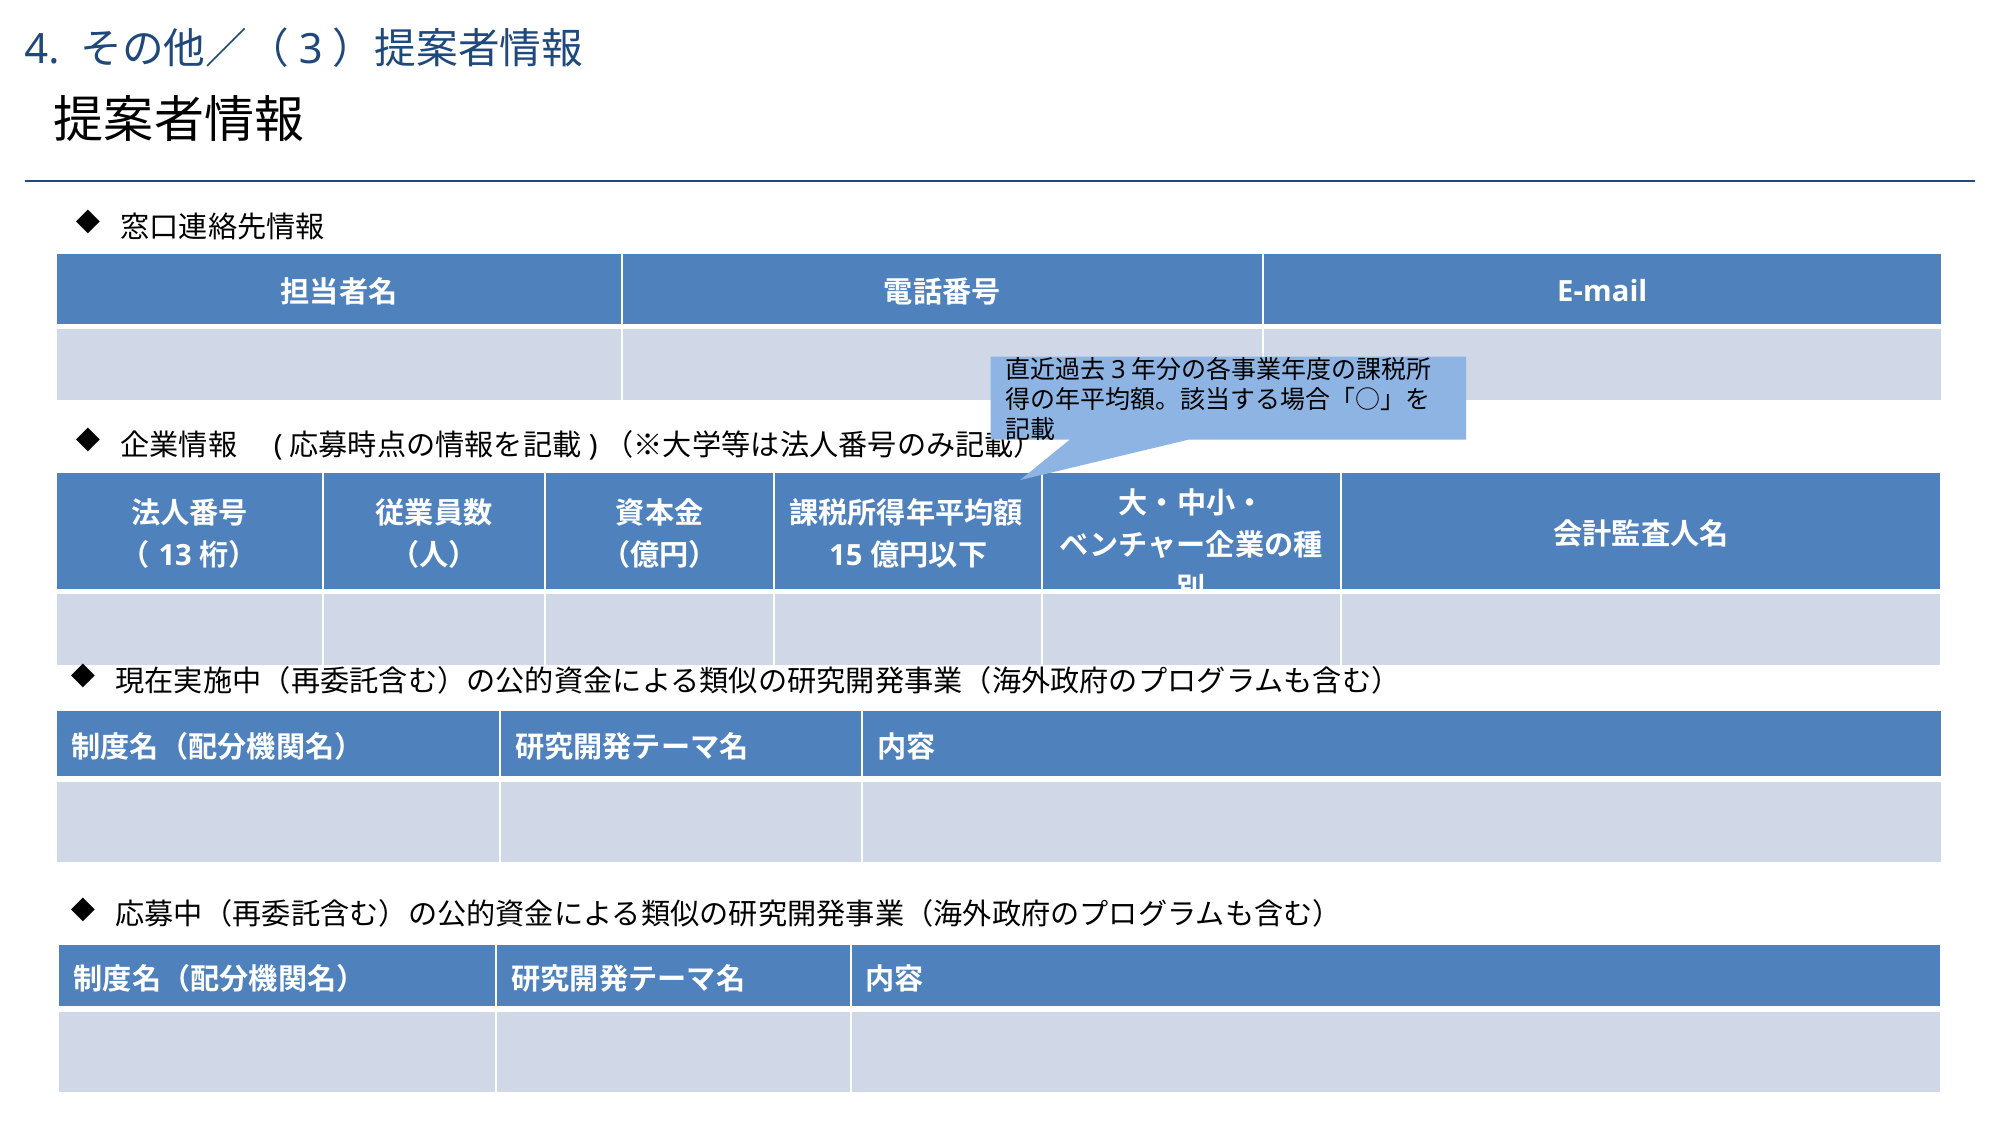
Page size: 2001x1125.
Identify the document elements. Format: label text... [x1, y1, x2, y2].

table_cell [57, 329, 621, 400]
table_header 内容 [852, 945, 1940, 1006]
table_header 電話番号 [623, 254, 1262, 324]
text_box 応募中（再委託含む）の公的資金による類似の研究開発事業（海外政府のプログラムも含む） [53, 883, 769, 943]
table_header 資本金 （億円） [546, 474, 773, 589]
text_box 現在実施中（再委託含む）の公的資金による類似の研究開発事業（海外政府のプログラムも含む） [53, 650, 769, 710]
table_header 担当者名 [57, 254, 621, 324]
table_cell [501, 782, 861, 862]
table_header 課税所得年平均額15億円以下 [775, 473, 1041, 589]
table_header 制度名（配分機関名） [57, 711, 499, 776]
text_box 直近過去3年分の各事業年度の課税所得の年平均額。該当する場合「○」を記載 [989, 355, 1467, 481]
table_cell [57, 594, 322, 650]
table_cell [852, 1012, 1940, 1092]
text_box 企業情報 (応募時点の情報を記載)（※大学等は法人番号のみ記載） [58, 414, 903, 474]
table_header 会計監査人名 [1342, 473, 1940, 589]
table_cell [546, 594, 773, 665]
table_header 従業員数 （人） [324, 474, 544, 589]
table_header 内容 [863, 711, 1941, 776]
table_cell [863, 782, 1941, 862]
table_cell [59, 1012, 495, 1092]
table_header 法人番号 （13桁） [57, 473, 322, 589]
table_cell [324, 594, 544, 650]
table_cell [1264, 329, 1941, 400]
table_header 制度名（配分機関名） [59, 945, 495, 1006]
table_cell [1342, 594, 1940, 665]
table_header 研究開発テーマ名 [497, 945, 850, 1006]
table_cell [623, 329, 1262, 400]
table_header E-mail [1264, 254, 1941, 324]
table_cell [57, 782, 499, 862]
text_box 4. その他／（3）提案者情報 [24, 28, 1818, 74]
table_cell [1043, 594, 1340, 665]
table_cell [775, 594, 1041, 665]
table_cell [497, 1012, 850, 1092]
text_box 窓口連絡先情報 [58, 195, 774, 255]
table_header 大・中小・ ベンチャー企業の種別 [1043, 473, 1340, 589]
table_header 研究開発テーマ名 [501, 711, 861, 776]
text_box 提案者情報 [53, 94, 1899, 149]
